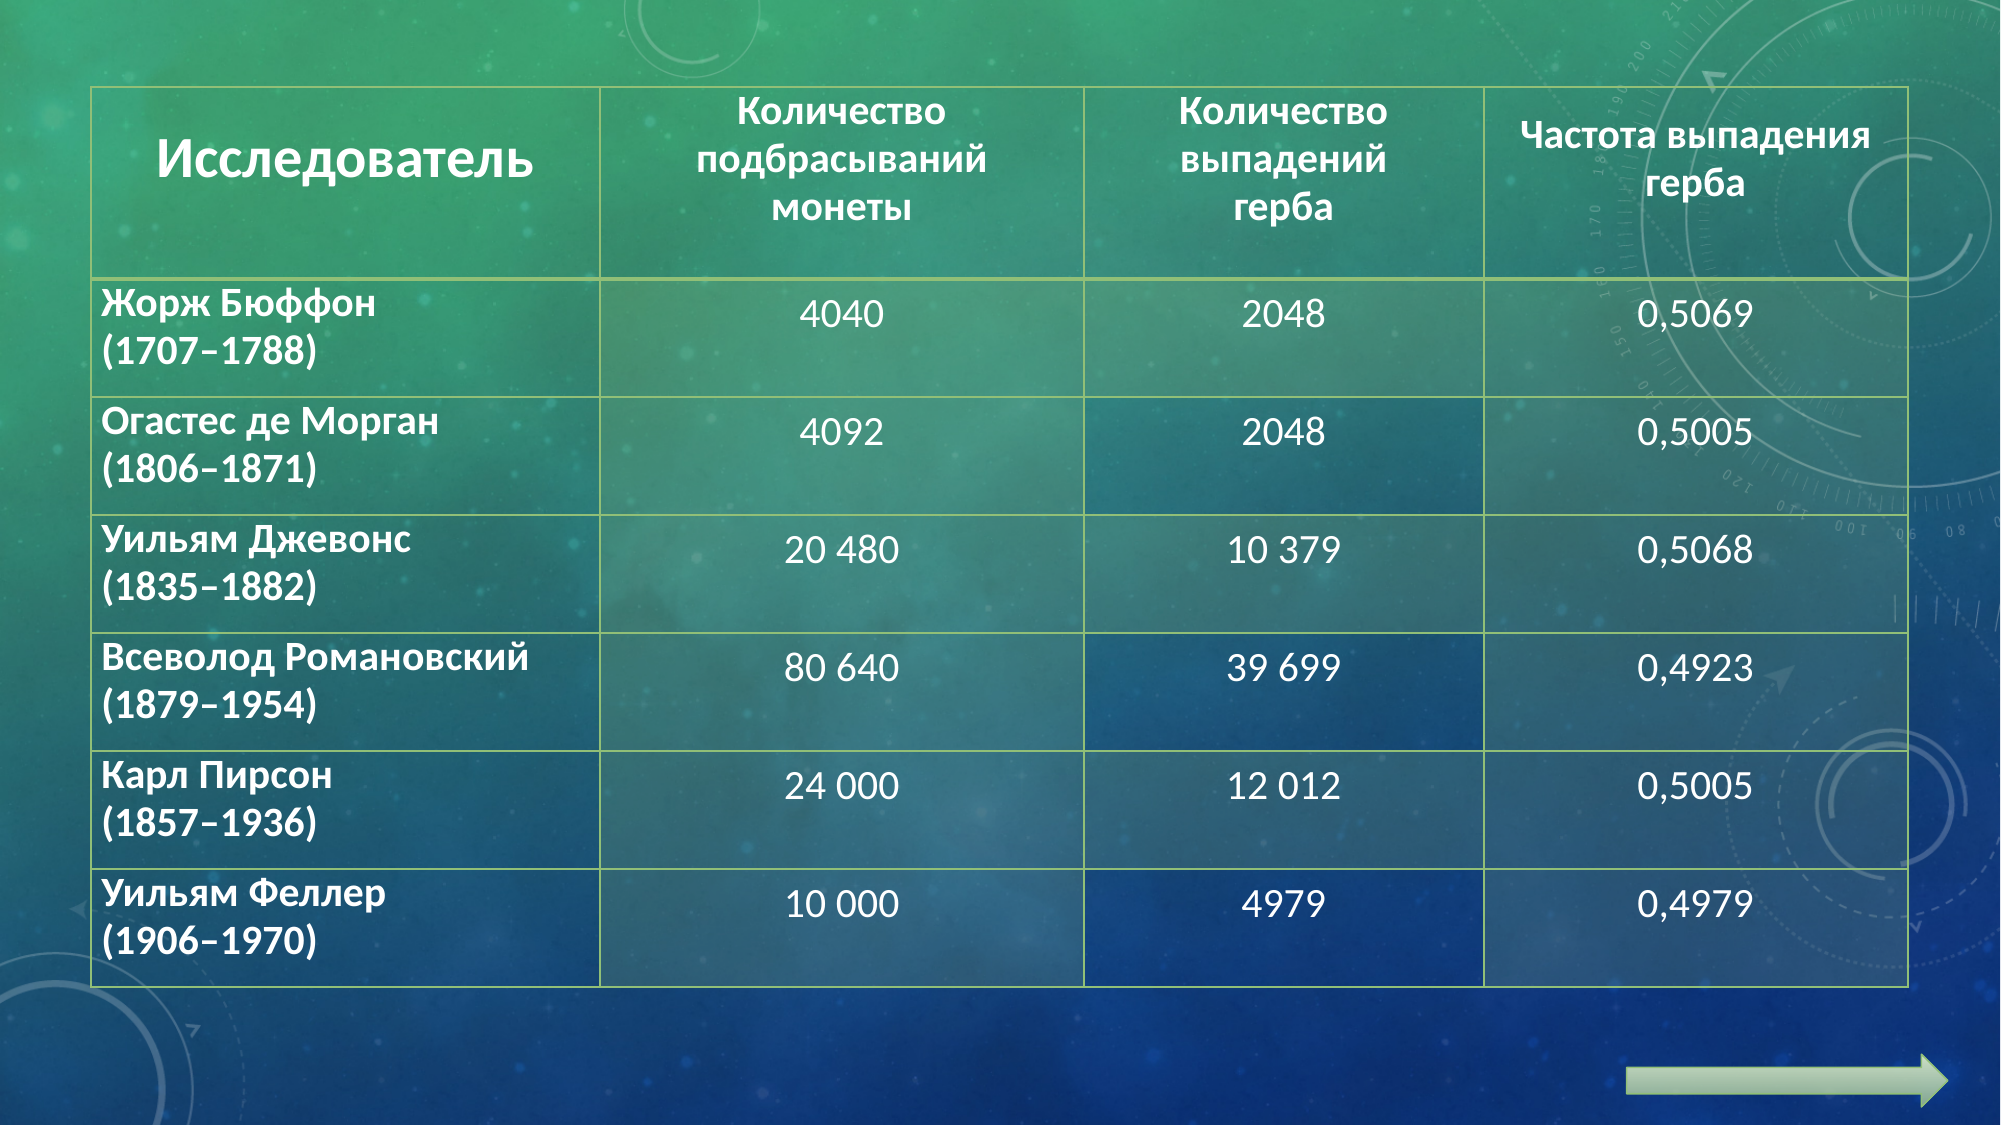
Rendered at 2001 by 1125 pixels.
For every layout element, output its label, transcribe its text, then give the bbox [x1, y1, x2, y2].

table_cell Жорж Бюффон (1707–1788) [92, 281, 599, 396]
table_header Количество выпадений герба [1085, 88, 1483, 277]
table_cell 0,5068 [1485, 516, 1907, 632]
table_cell 0,4979 [1485, 870, 1907, 986]
table_header Количество подбрасываний монеты [601, 88, 1083, 277]
table_cell 4979 [1085, 870, 1483, 986]
table_cell 4092 [601, 398, 1083, 514]
picture [0, 0, 2001, 1125]
table_cell Уильям Феллер (1906–1970) [92, 870, 599, 986]
table_cell 0,5005 [1485, 398, 1907, 514]
text_box [1625, 1053, 1949, 1108]
table_cell Огастес де Морган (1806–1871) [92, 398, 599, 514]
table_cell 24 000 [601, 752, 1083, 868]
table_cell 10 379 [1085, 516, 1483, 632]
table_cell Всеволод Романовский (1879–1954) [92, 634, 599, 750]
table_cell 39 699 [1085, 634, 1483, 750]
table_cell 4040 [601, 281, 1083, 396]
table_cell 10 000 [601, 870, 1083, 986]
table_header Исследователь [92, 88, 599, 277]
table_cell 2048 [1085, 281, 1483, 396]
table_cell 80 640 [601, 634, 1083, 750]
table_cell 2048 [1085, 398, 1483, 514]
table_cell 0,4923 [1485, 634, 1907, 750]
table_cell Карл Пирсон (1857–1936) [92, 752, 599, 868]
table_cell Уильям Джевонс (1835–1882) [92, 516, 599, 632]
table_header Частота выпадения герба [1485, 88, 1907, 277]
table_cell 0,5005 [1485, 752, 1907, 868]
table_cell 20 480 [601, 516, 1083, 632]
table_cell 12 012 [1085, 752, 1483, 868]
table_cell 0,5069 [1485, 281, 1907, 396]
